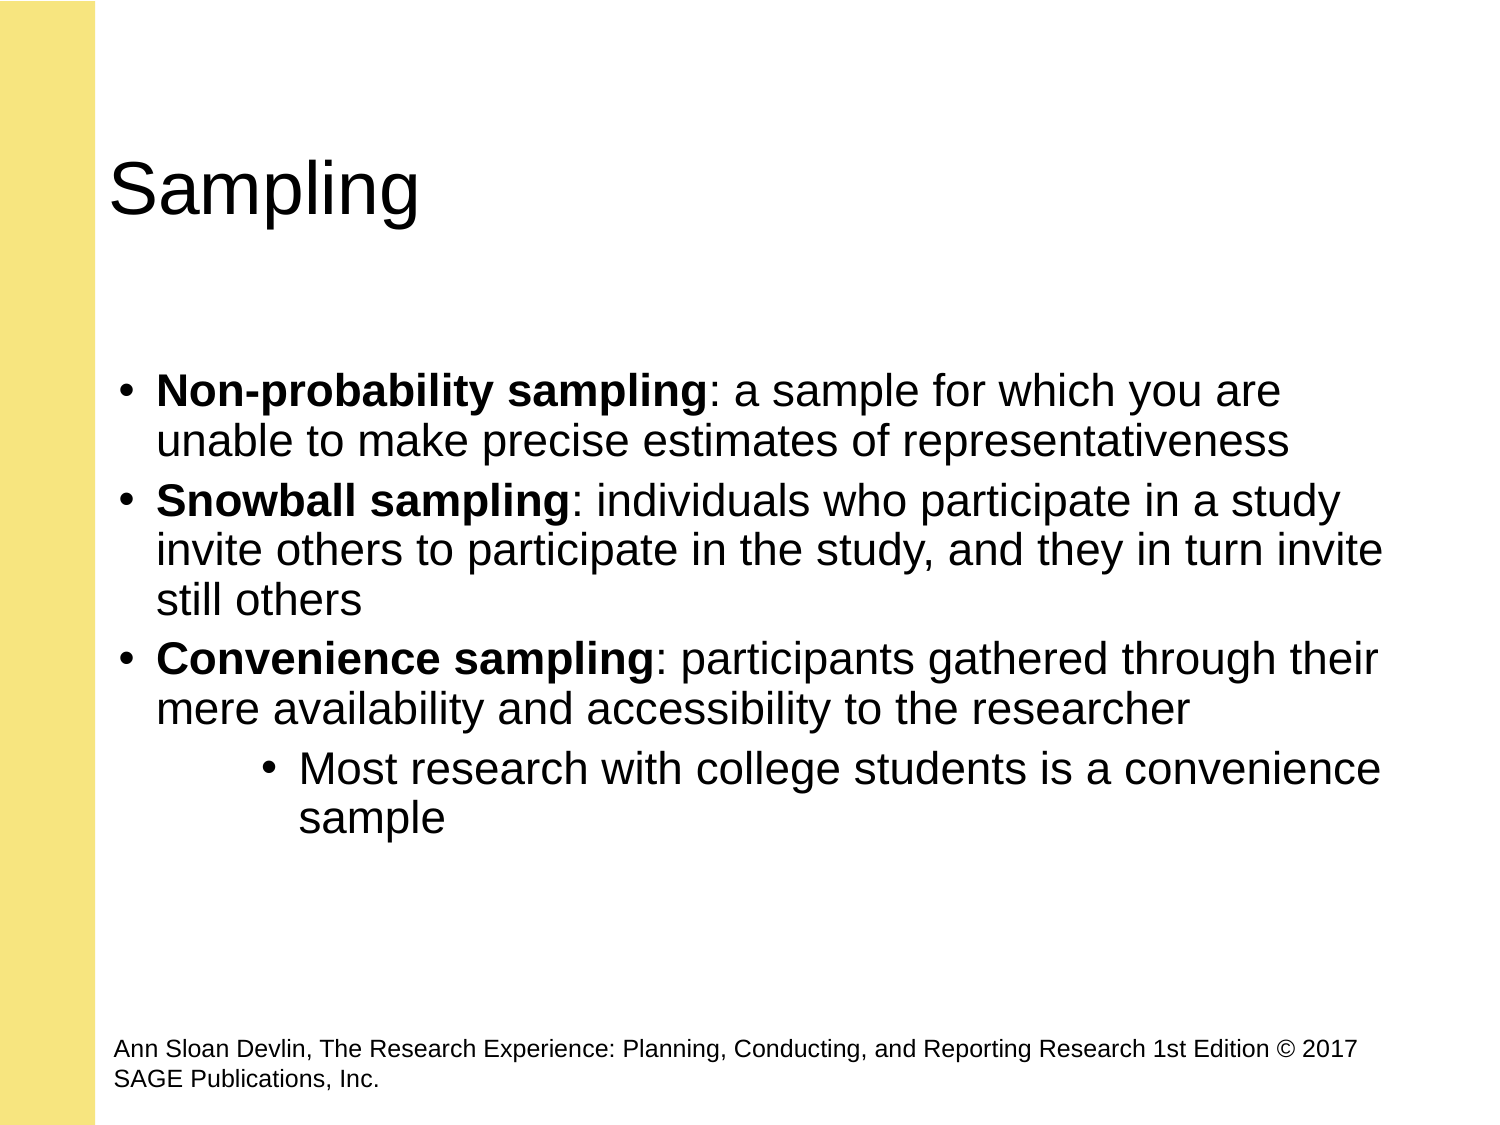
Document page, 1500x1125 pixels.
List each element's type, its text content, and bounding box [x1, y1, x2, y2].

title Sampling [93, 133, 469, 247]
picture [0, 1, 96, 1125]
list Non-probability sampling: a sample for which you are unable to make precise estimates of representativeness Snowball sampling: individuals who participate in a study invite others to participate in the study, and they in turn invite still others Convenience sampling: participants gathered through their mere availability and accessibility to the researcher Most research with college students is a convenience sample [96, 359, 1413, 888]
